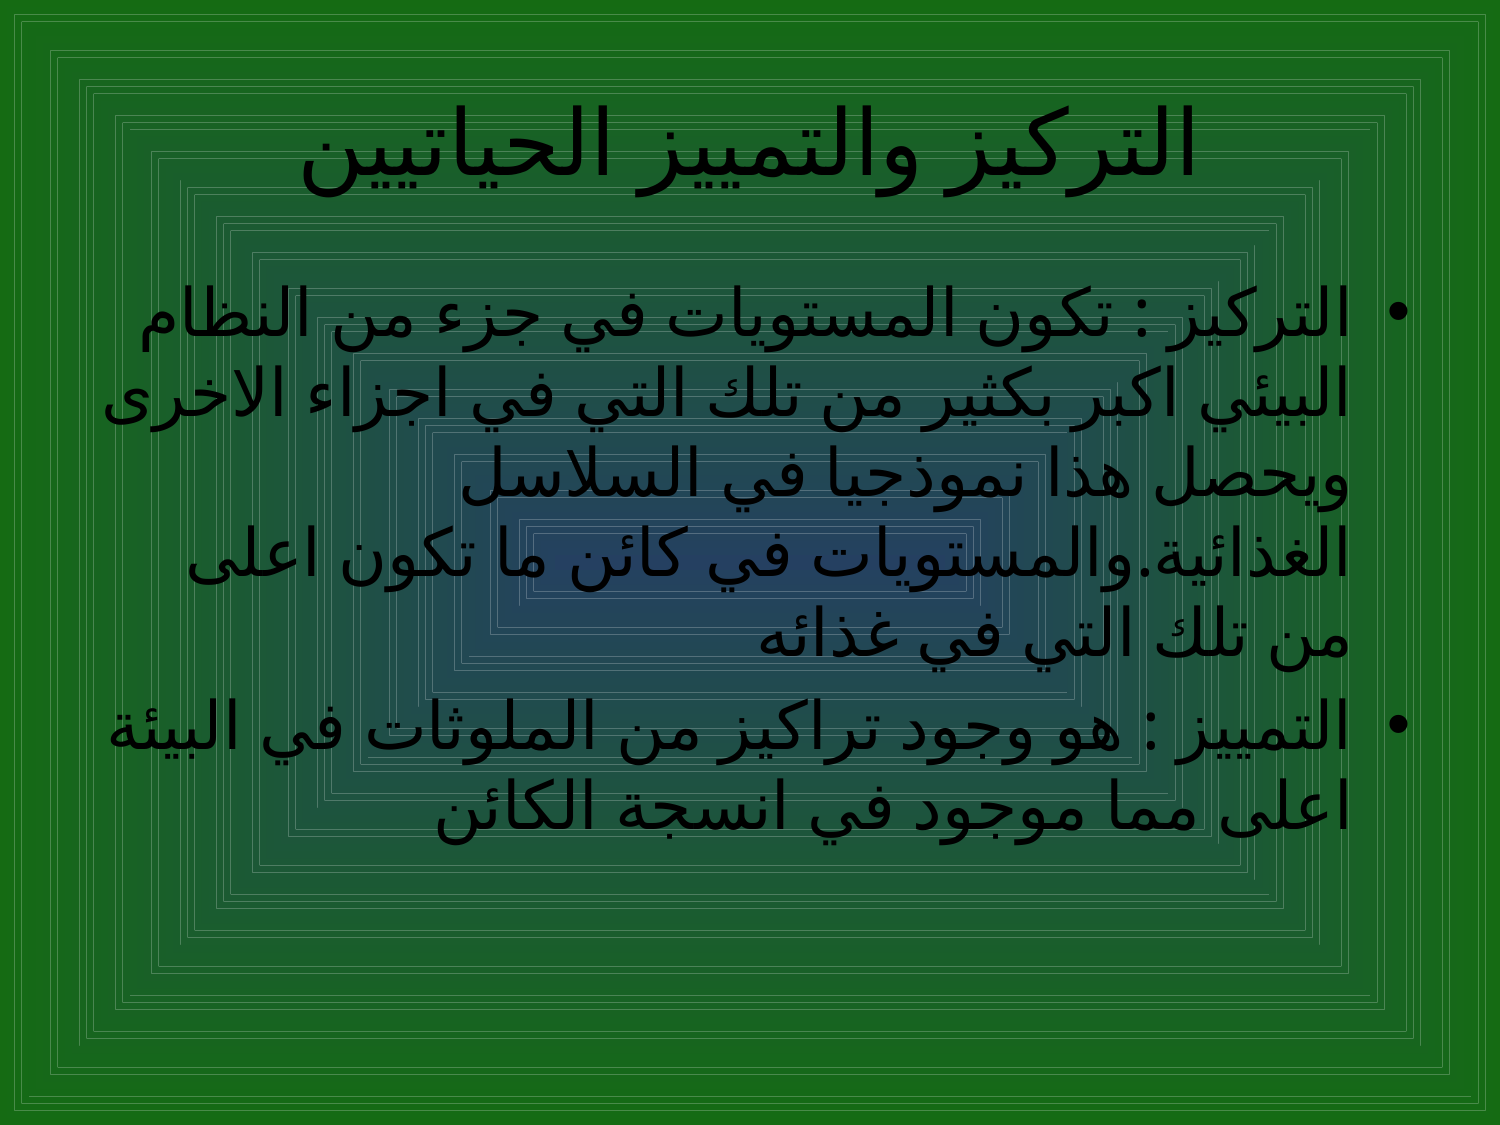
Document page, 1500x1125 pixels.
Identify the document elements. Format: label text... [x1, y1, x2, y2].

list التركيز : تكون المستويات في جزء من النظام البيئي اكبر بكثير من تلك التي في اجزاء الاخرى ويحصل هذا نموذجيا في السلاسل الغذائية.والمستويات في كائن ما تكون اعلى من تلك التي في غذائه التمييز : هو وجود تراكيز من الملوثات في البيئة اعلى مما موجود في انسجة الكائن [75, 262, 1425, 1005]
title التركيز والتمييز الحياتيين [75, 45, 1425, 233]
